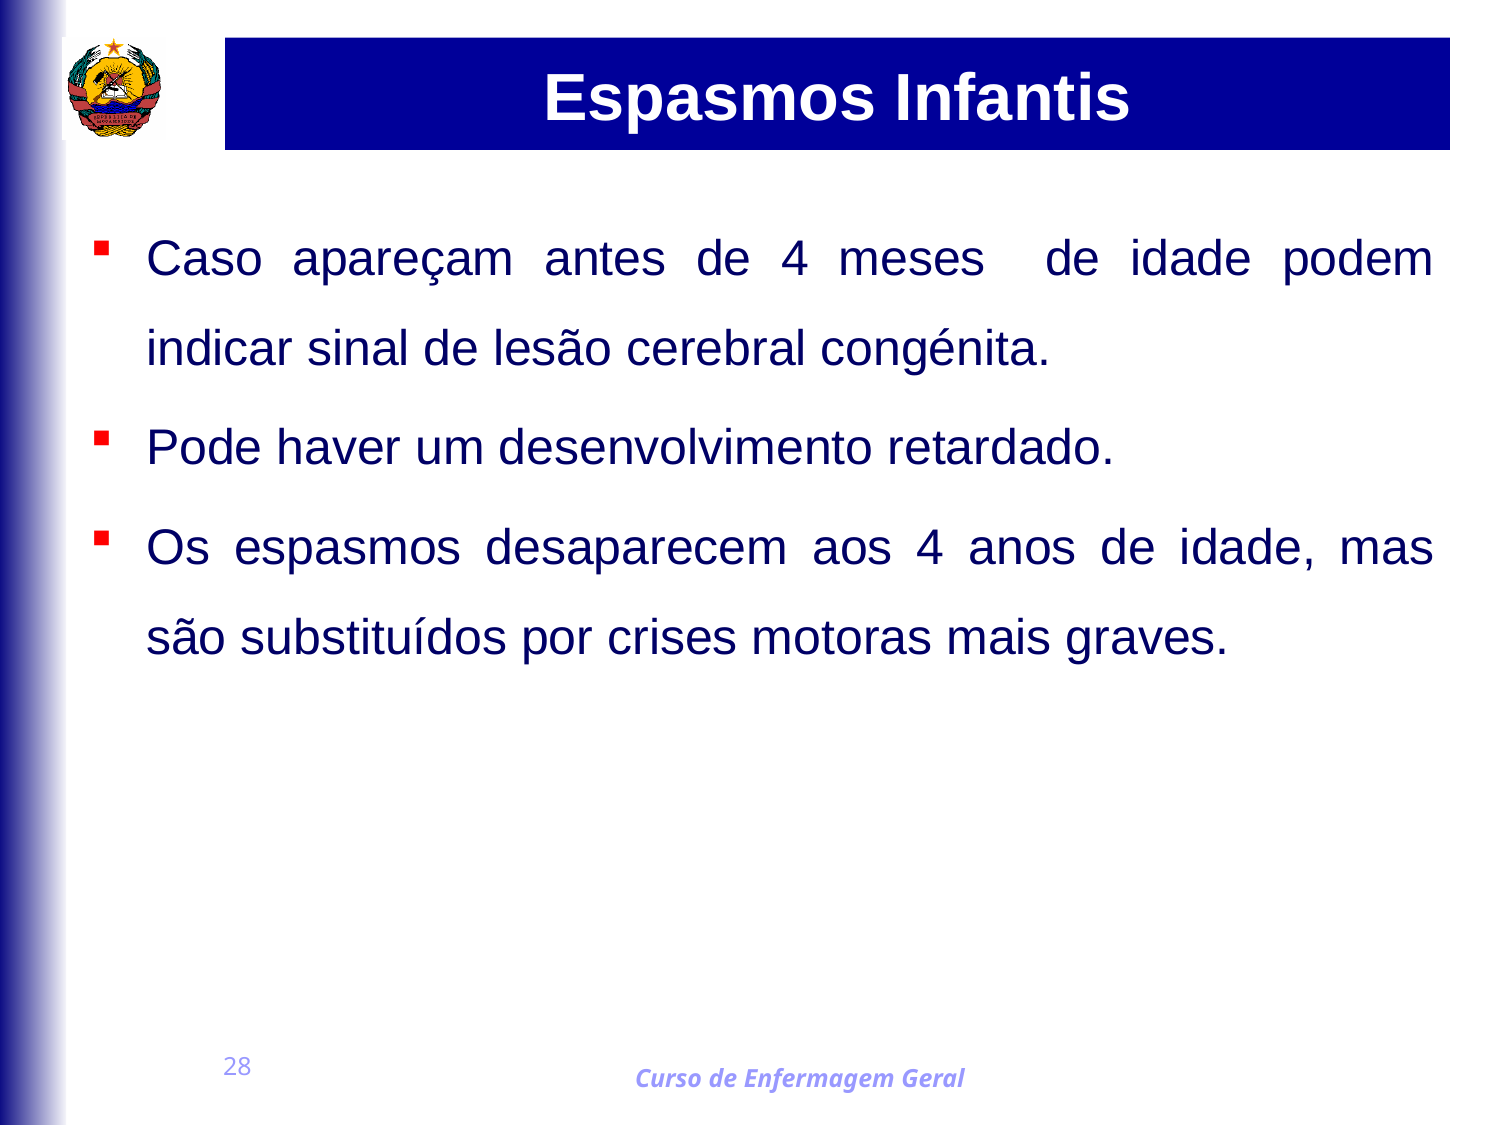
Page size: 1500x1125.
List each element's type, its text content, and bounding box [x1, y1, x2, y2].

list Caso apareçam antes de 4 meses de idade podem indicar sinal de lesão cerebral congénita. Pode haver um desenvolvimento retardado. Os espasmos desaparecem aos 4 anos de idade, mas são substituídos por crises motoras mais graves. [74, 187, 1451, 1013]
footer Curso de Enfermagem Geral [499, 1049, 1101, 1101]
title Espasmos Infantis [224, 37, 1451, 151]
slide_number 28 [62, 1037, 413, 1098]
